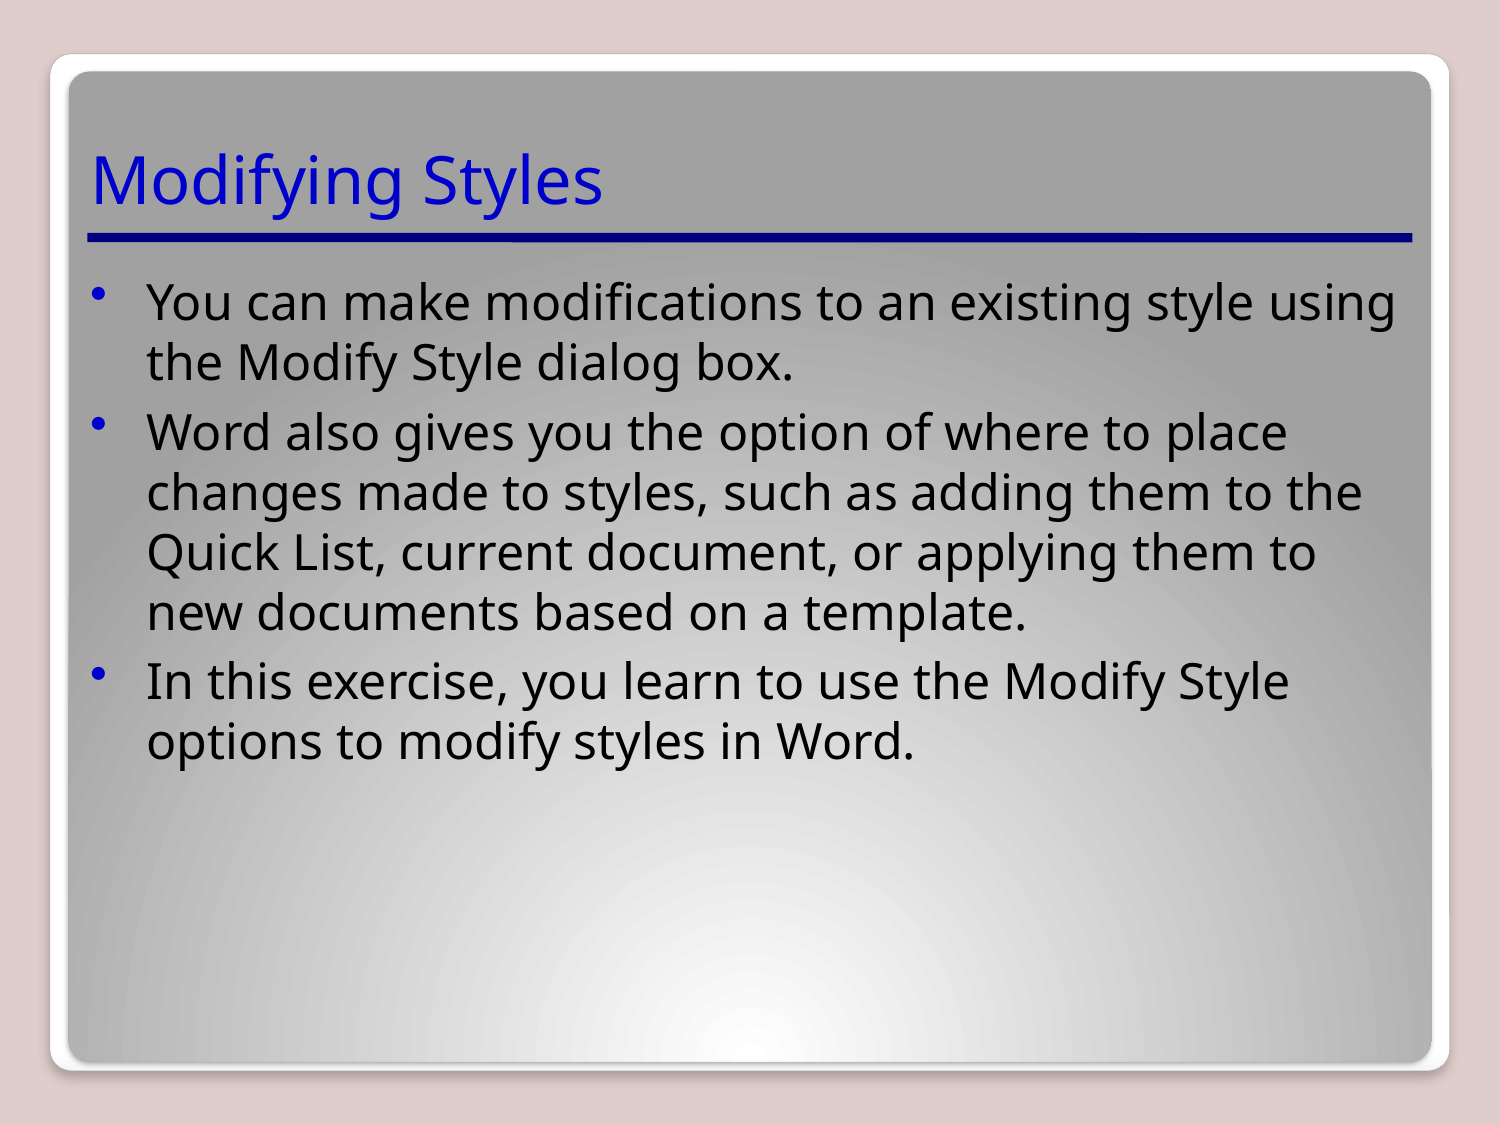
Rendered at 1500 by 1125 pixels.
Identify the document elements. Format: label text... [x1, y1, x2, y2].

title Modifying Styles [74, 74, 1426, 226]
list You can make modifications to an existing style using the Modify Style dialog box. Word also gives you the option of where to place changes made to styles, such as adding them to the Quick List, current document, or applying them to new documents based on a template. In this exercise, you learn to use the Modify Style options to modify styles in Word. [74, 262, 1426, 1063]
